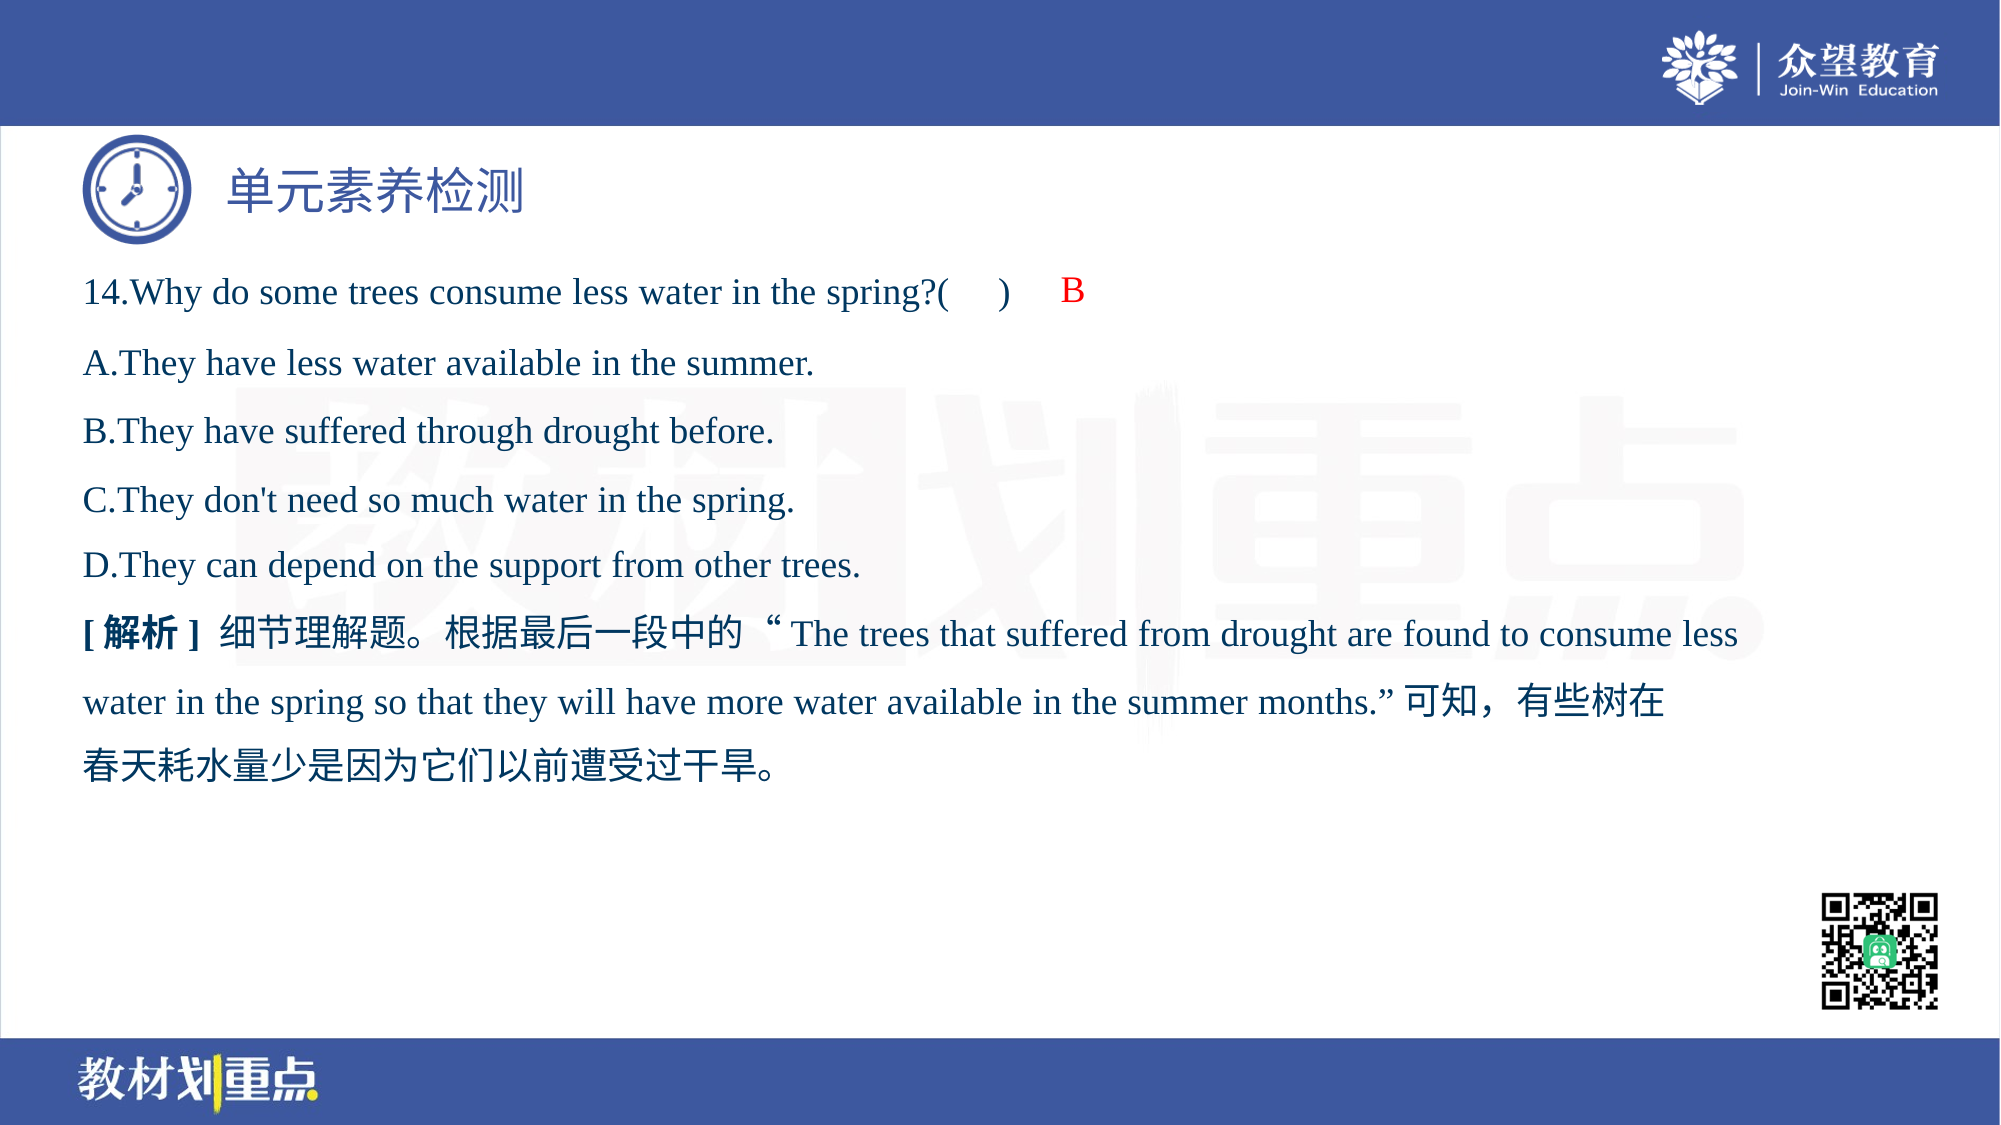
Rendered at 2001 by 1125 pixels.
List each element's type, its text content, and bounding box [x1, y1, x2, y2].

text_box A.They have less water available in the summer. B.They have suffered through drought before. C.They don't need so much water in the spring. D.They can depend on the support from other trees. [82, 313, 1817, 578]
text_box 14.Why do some trees consume less water in the spring?( ) [82, 247, 1817, 306]
text_box [解析] 细节理解题。根据最后一段中的“The trees that suffered from drought are found to consume less water in the spring so that they will have more water available in the summer months.”可知，有些树在 春天耗水量少是因为它们以前遭受过干旱。 [82, 584, 1817, 781]
text_box B [1046, 245, 1100, 304]
picture [0, 0, 2000, 1125]
